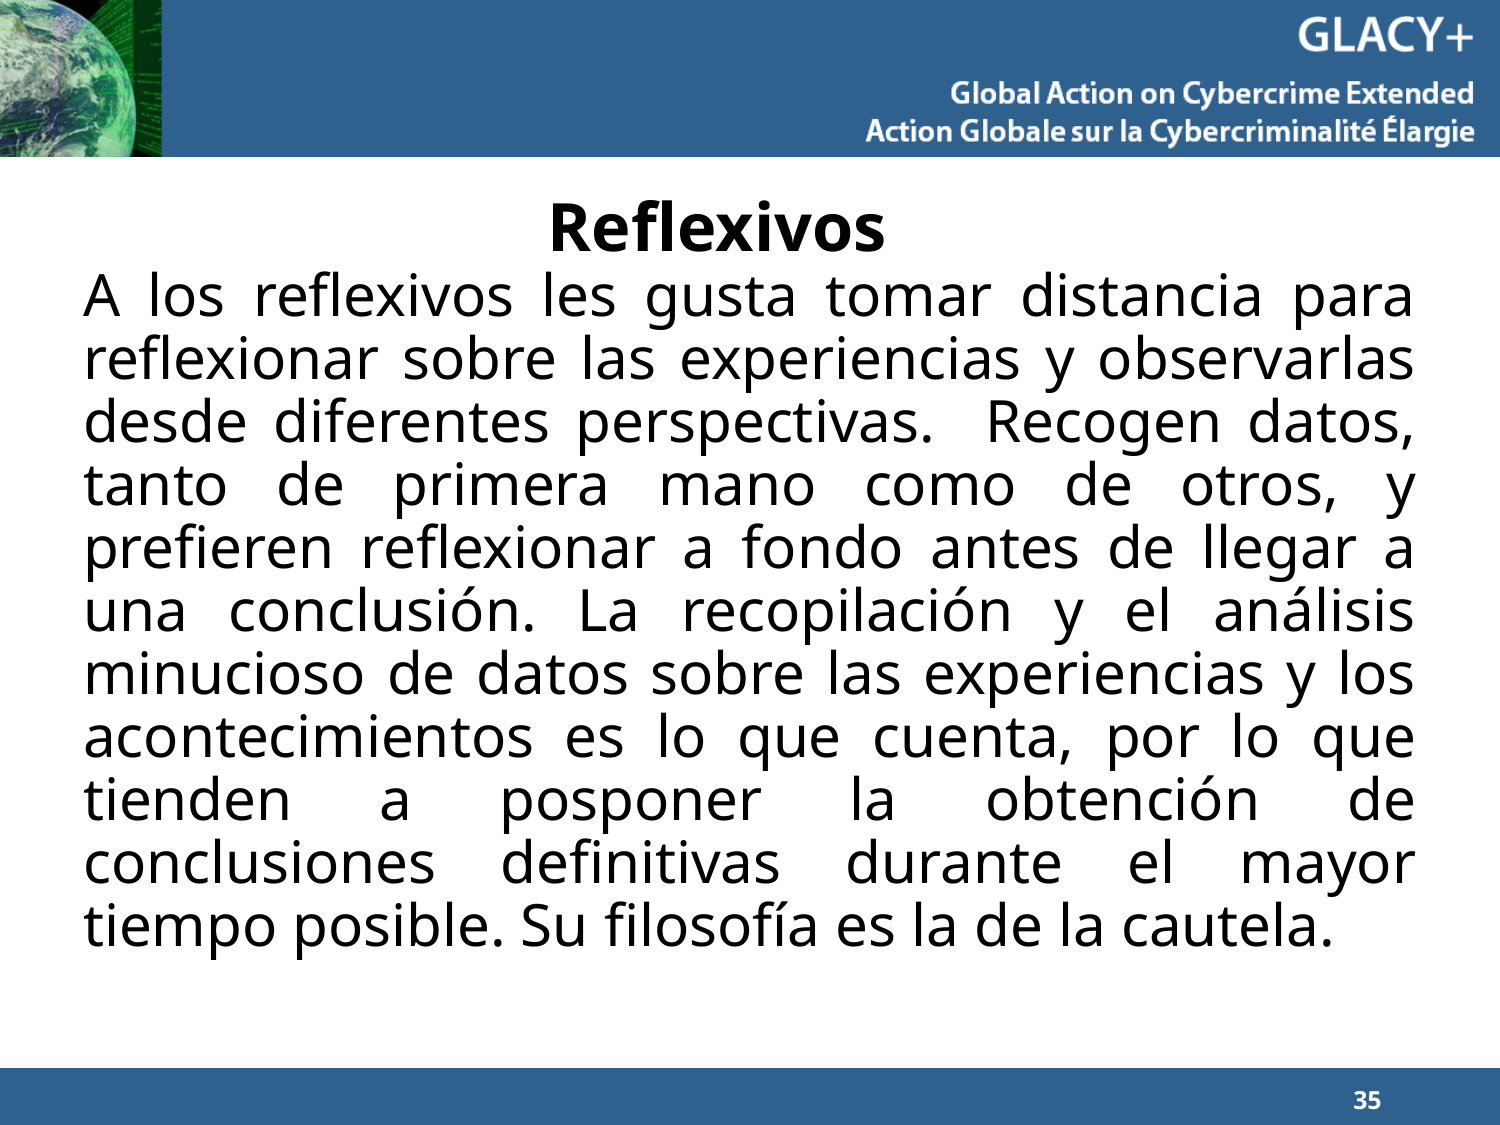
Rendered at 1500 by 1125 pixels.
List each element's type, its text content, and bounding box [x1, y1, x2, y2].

title Reflexivos [0, 154, 1449, 305]
list A los reflexivos les gusta tomar distancia para reflexionar sobre las experiencias y observarlas desde diferentes perspectivas. Recogen datos, tanto de primera mano como de otros, y prefieren reflexionar a fondo antes de llegar a una conclusión. La recopilación y el análisis minucioso de datos sobre las experiencias y los acontecimientos es lo que cuenta, por lo que tienden a posponer la obtención de conclusiones definitivas durante el mayor tiempo posible. Su filosofía es la de la cautela. [68, 259, 1432, 1028]
picture [0, 0, 1500, 157]
slide_number 35 [1059, 1071, 1397, 1125]
